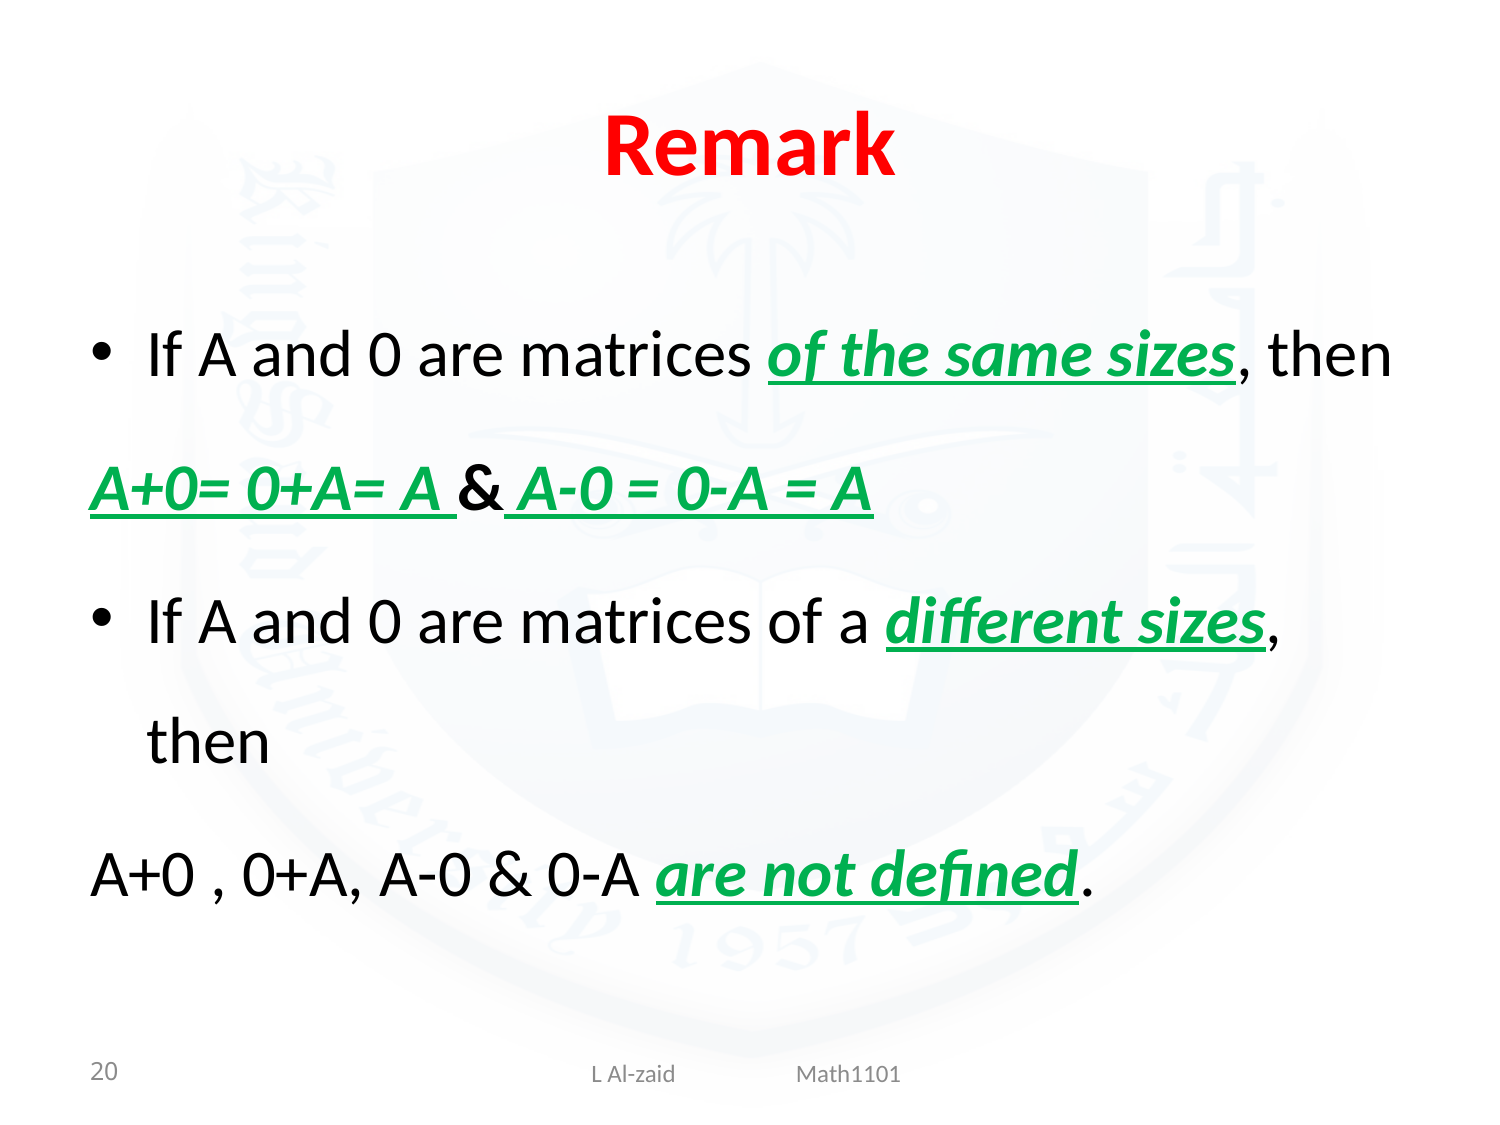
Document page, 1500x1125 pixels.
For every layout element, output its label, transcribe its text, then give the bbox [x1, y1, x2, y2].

title Remark [75, 45, 1425, 233]
slide_number 20 [75, 1042, 425, 1103]
list If A and 0 are matrices of the same sizes, then A+0= 0+A= A & A-0 = 0-A = A If A and 0 are matrices of a different sizes, then A+0 , 0+A, A-0 & 0-A are not defined. [75, 262, 1425, 1005]
footer L Al-zaid Math1101 [512, 1042, 988, 1103]
